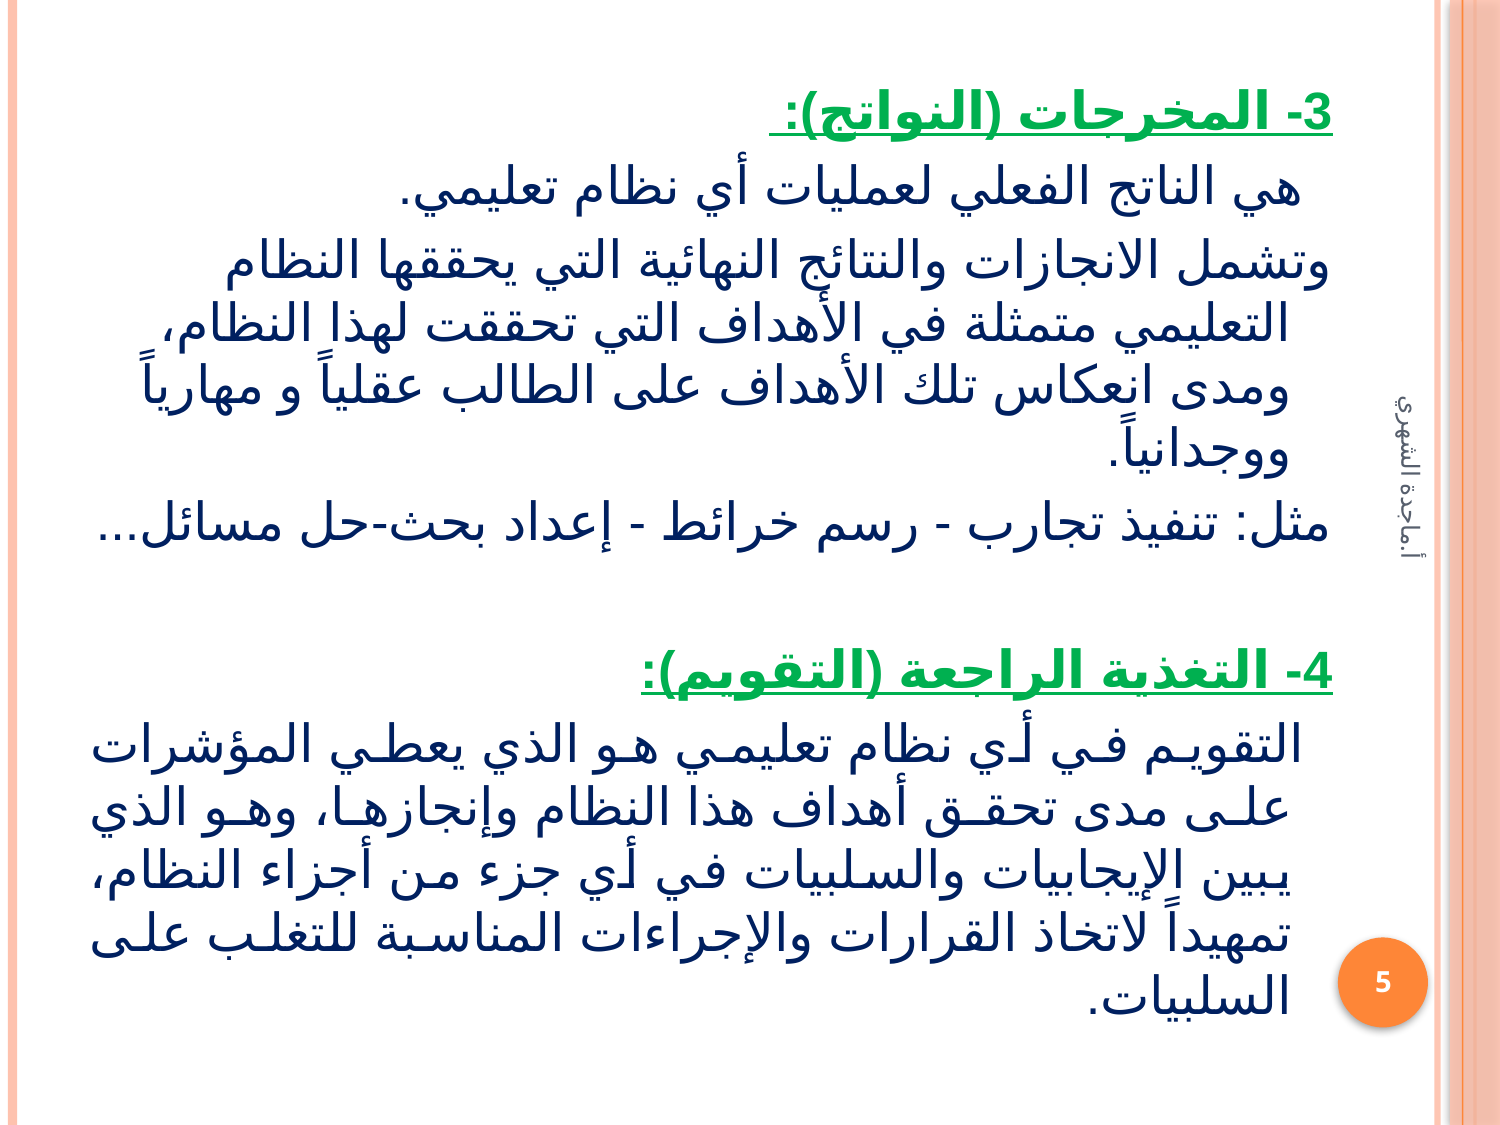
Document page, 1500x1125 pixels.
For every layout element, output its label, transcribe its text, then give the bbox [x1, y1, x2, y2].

footer أ.ماجدة الشهري [1379, 380, 1440, 906]
slide_number 5 [1333, 940, 1434, 1027]
list 3- المخرجات (النواتج): هي الناتج الفعلي لعمليات أي نظام تعليمي. وتشمل الانجازات والنتائج النهائية التي يحققها النظام التعليمي متمثلة في الأهداف التي تحققت لهذا النظام، ومدى انعكاس تلك الأهداف على الطالب عقلياً و مهارياً ووجدانياً. مثل: تنفيذ تجارب - رسم خرائط - إعداد بحث-حل مسائل... 4- التغذية الراجعة (التقويم): التقويم في أي نظام تعليمي هو الذي يعطي المؤشرات على مدى تحقق أهداف هذا النظام وإنجازها، وهو الذي يبين الإيجابيات والسلبيات في أي جزء من أجزاء النظام، تمهيداً لاتخاذ القرارات والإجراءات المناسبة للتغلب على السلبيات. [75, 70, 1348, 1055]
